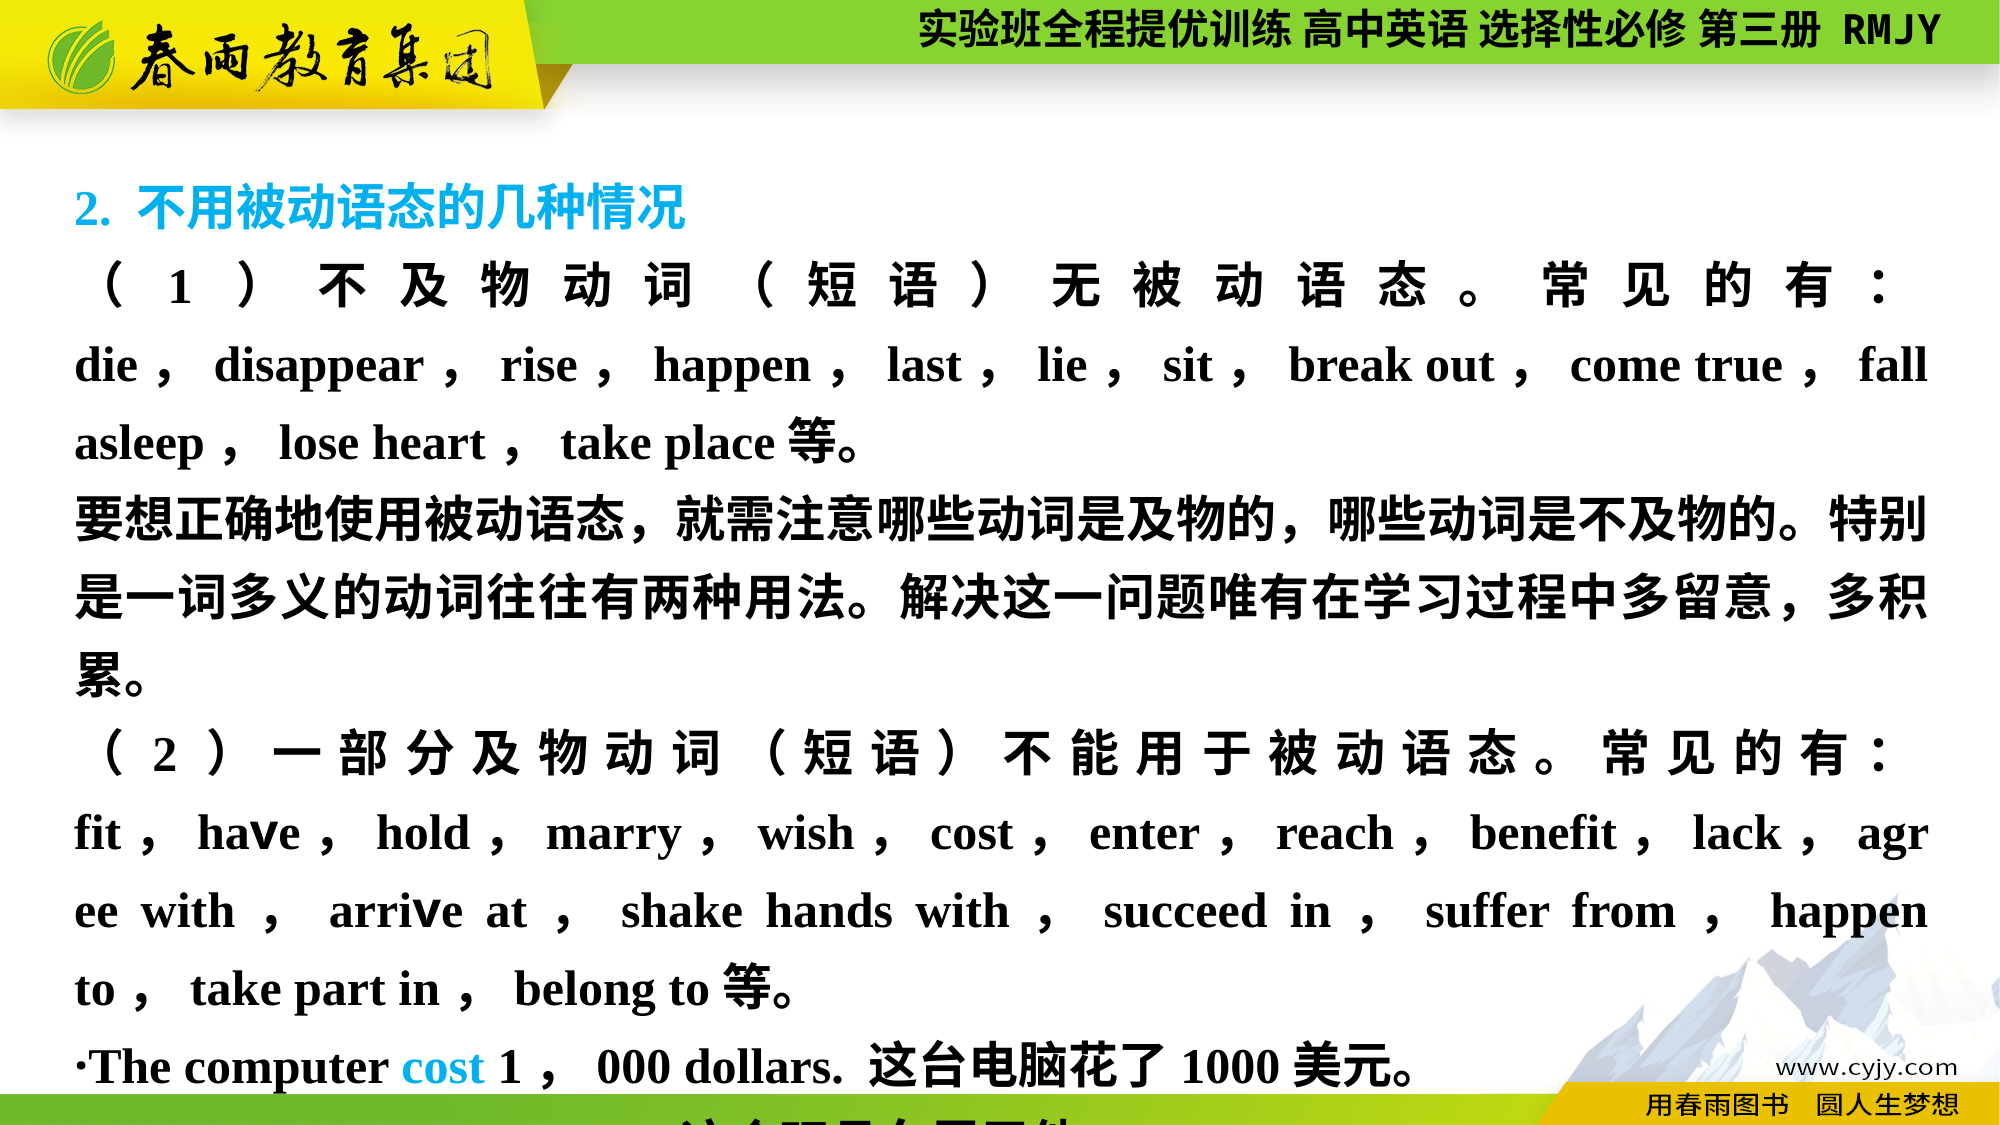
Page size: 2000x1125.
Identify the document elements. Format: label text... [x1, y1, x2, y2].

list 2. 不用被动语态的几种情况 （1）不及物动词（短语）无被动语态。常见的有：die，disappear，rise，happen，last，lie，sit，break out，come true，fall asleep，lose heart，take place等。 要想正确地使用被动语态，就需注意哪些动词是及物的，哪些动词是不及物的。特别是一词多义的动词往往有两种用法。解决这一问题唯有在学习过程中多留意，多积累。 （2）一部分及物动词（短语）不能用于被动语态。常见的有：fit，have，hold，marry，wish，cost，enter，reach，benefit，lack，agree with，arrive at，shake hands with，succeed in，suffer from，happen to，take part in，belong to等。 ·The computer cost 1，000 dollars. 这台电脑花了1000美元。 ·The toy car belongs to him.这个玩具车属于他。 [59, 150, 1944, 1024]
picture [0, 0, 2000, 1125]
